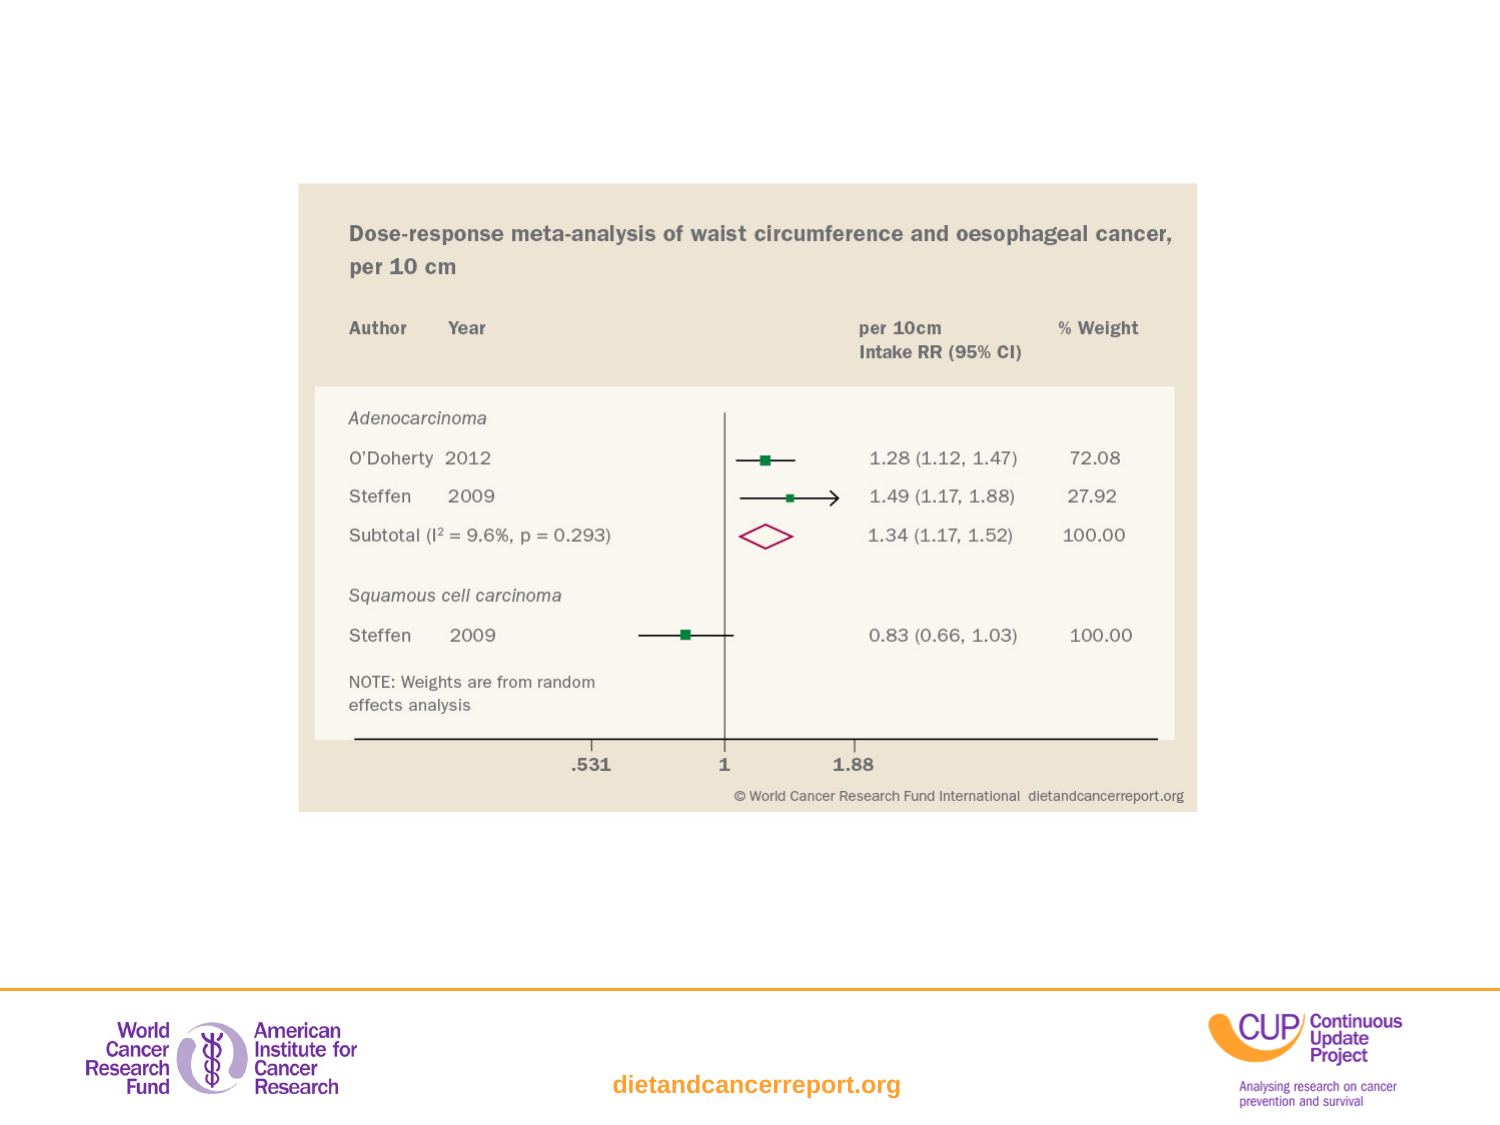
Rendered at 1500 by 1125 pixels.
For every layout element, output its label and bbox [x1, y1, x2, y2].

picture [269, 154, 1227, 843]
picture [1207, 1013, 1403, 1109]
picture [86, 1022, 357, 1094]
